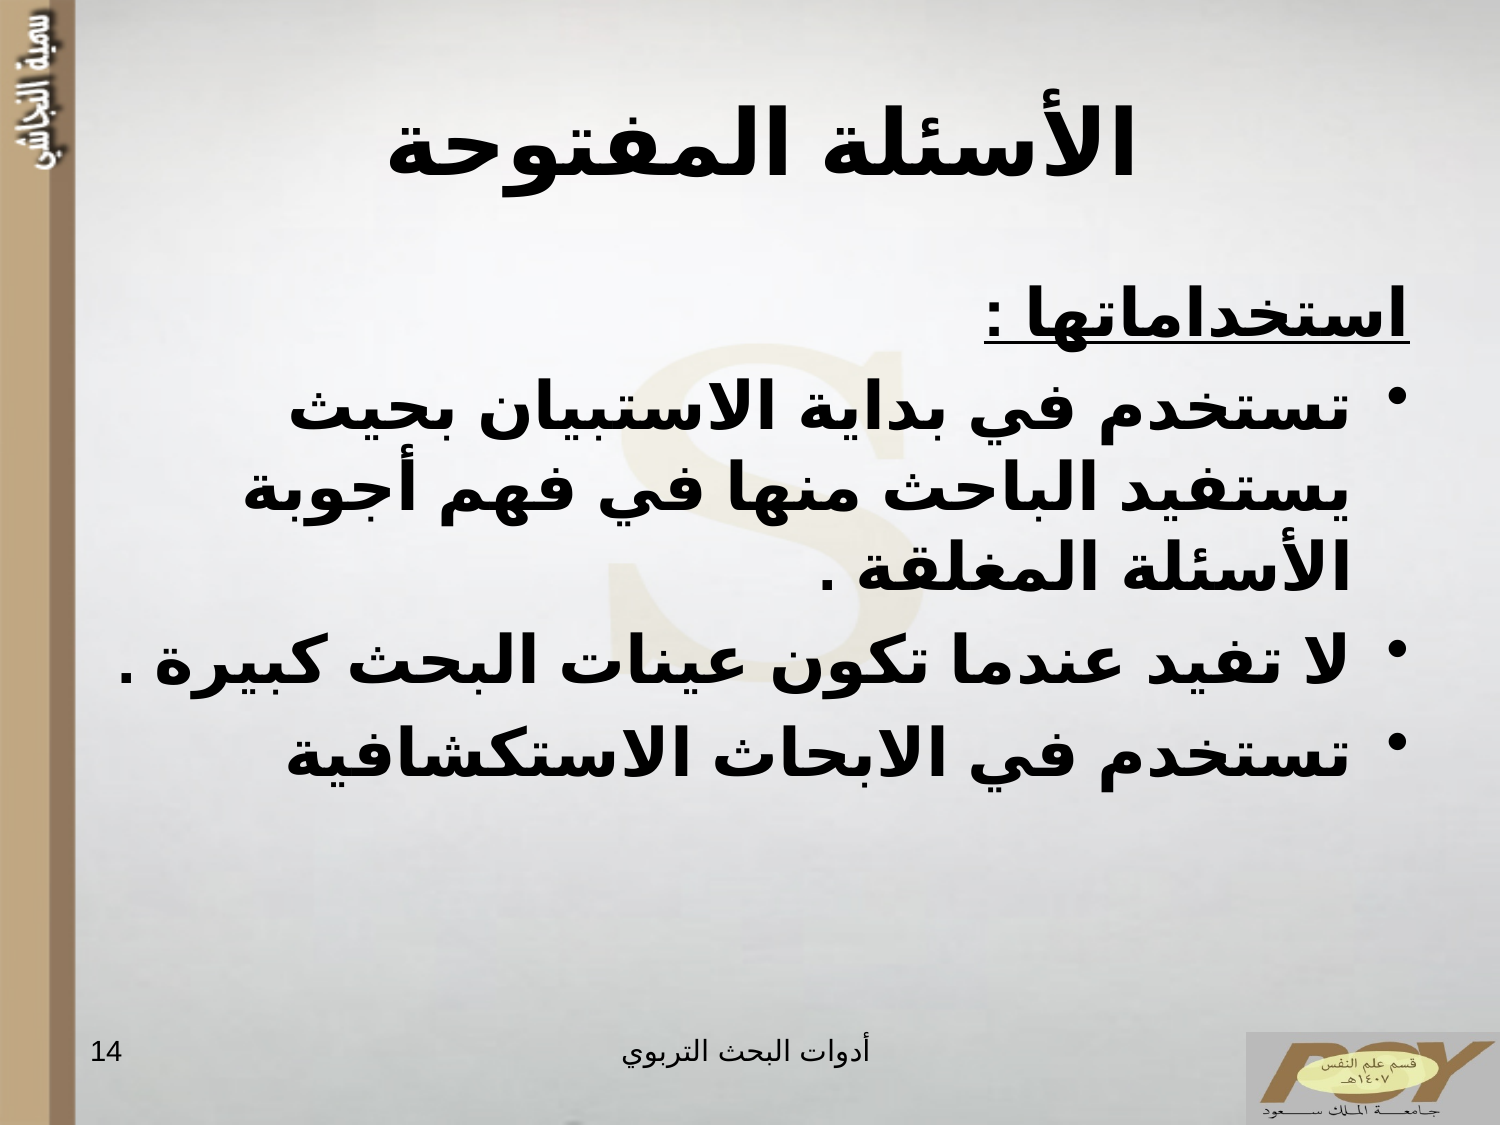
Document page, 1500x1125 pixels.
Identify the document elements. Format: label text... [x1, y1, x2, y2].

list استخداماتها : تستخدم في بداية الاستبيان بحيث يستفيد الباحث منها في فهم أجوبة الأسئلة المغلقة . لا تفيد عندما تكون عينات البحث كبيرة . تستخدم في الابحاث الاستكشافية [75, 262, 1425, 1005]
footer أدوات البحث التربوي [512, 1024, 988, 1103]
slide_number 14 [75, 1024, 425, 1103]
title الأسئلة المفتوحة [75, 45, 1425, 233]
picture [0, 0, 1500, 1125]
